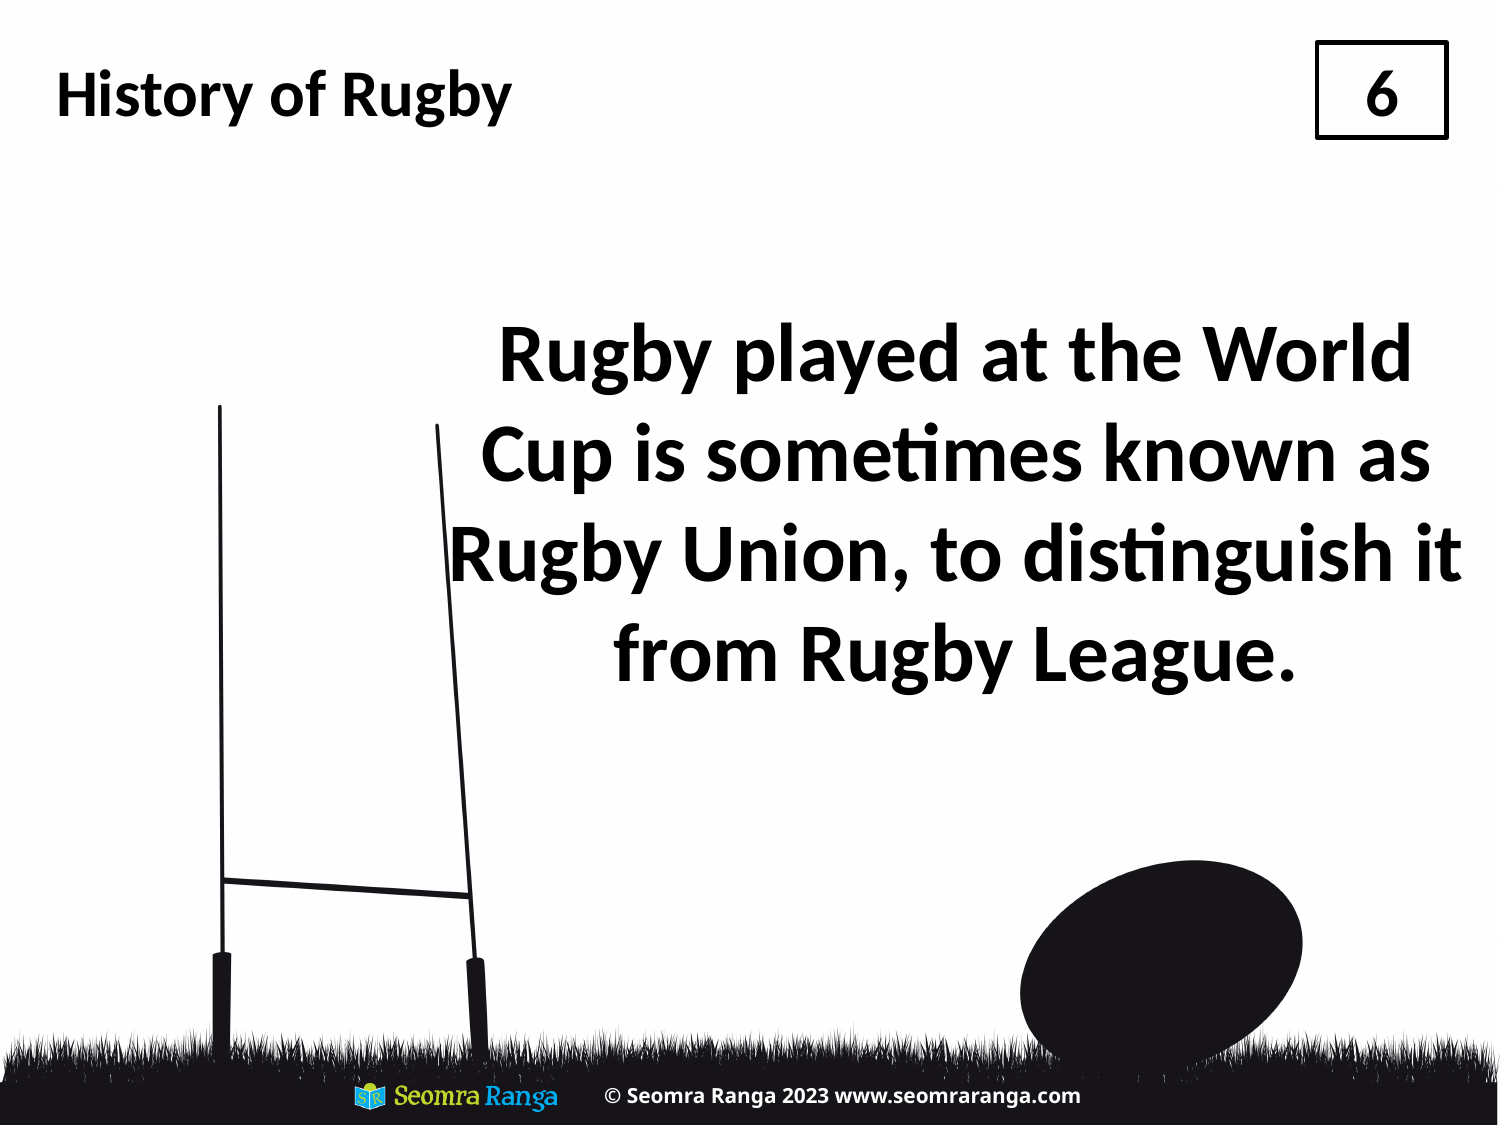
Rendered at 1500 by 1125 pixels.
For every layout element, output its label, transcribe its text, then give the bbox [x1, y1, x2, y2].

text_box Rugby played at the World Cup is sometimes known as Rugby Union, to distinguish it from Rugby League. [430, 290, 1483, 706]
text_box 6 [1316, 42, 1447, 138]
text_box © Seomra Ranga 2023 www.seomraranga.com [570, 1074, 1121, 1115]
picture [0, 0, 1500, 1125]
text_box History of Rugby [41, 42, 538, 138]
